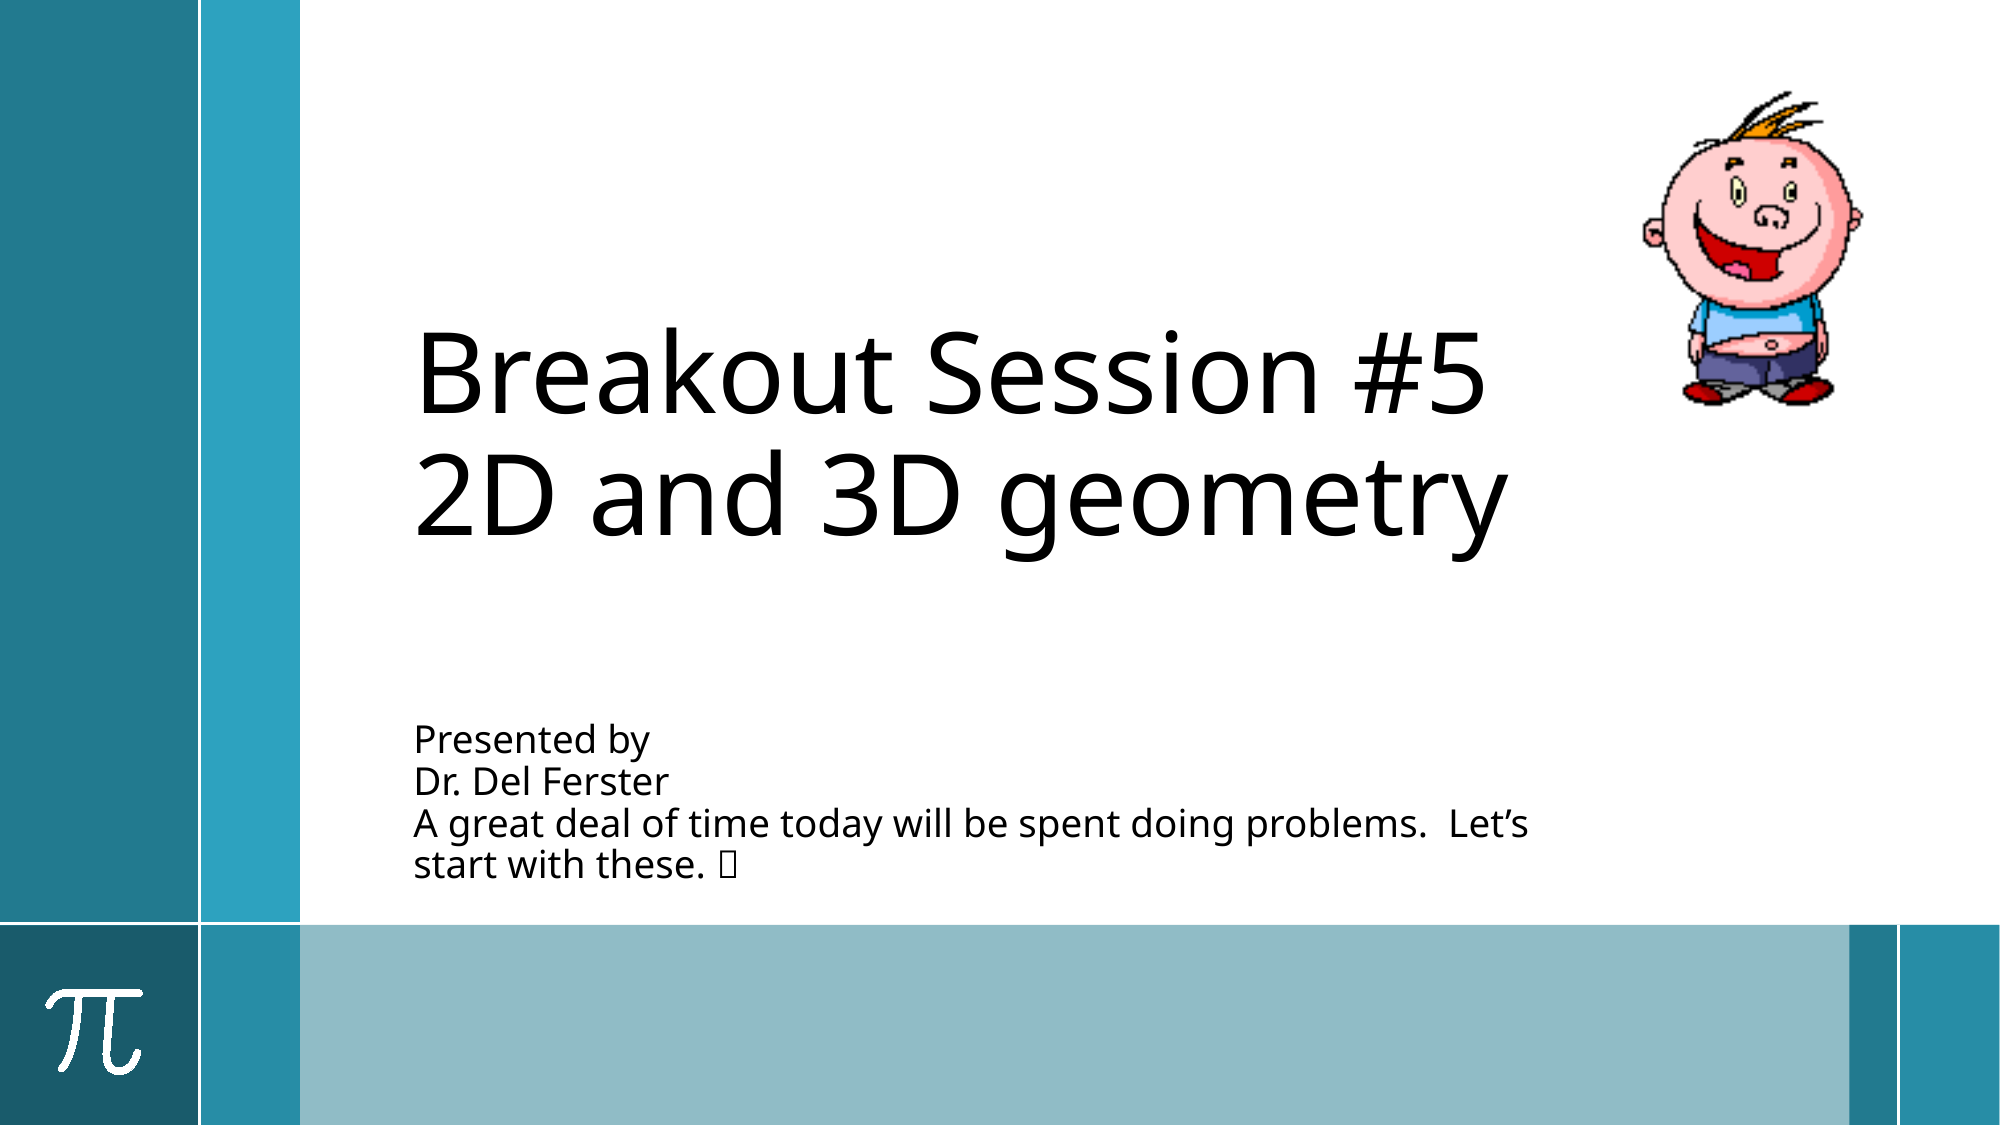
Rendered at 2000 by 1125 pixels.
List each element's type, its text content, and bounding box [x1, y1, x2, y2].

title Breakout Session #5 2D and 3D geometry [398, 262, 1765, 703]
picture [1599, 87, 1938, 425]
subtitle Presented by Dr. Del Ferster A great deal of time today will be spent doing problems. Let’s start with these.  [398, 712, 1632, 896]
